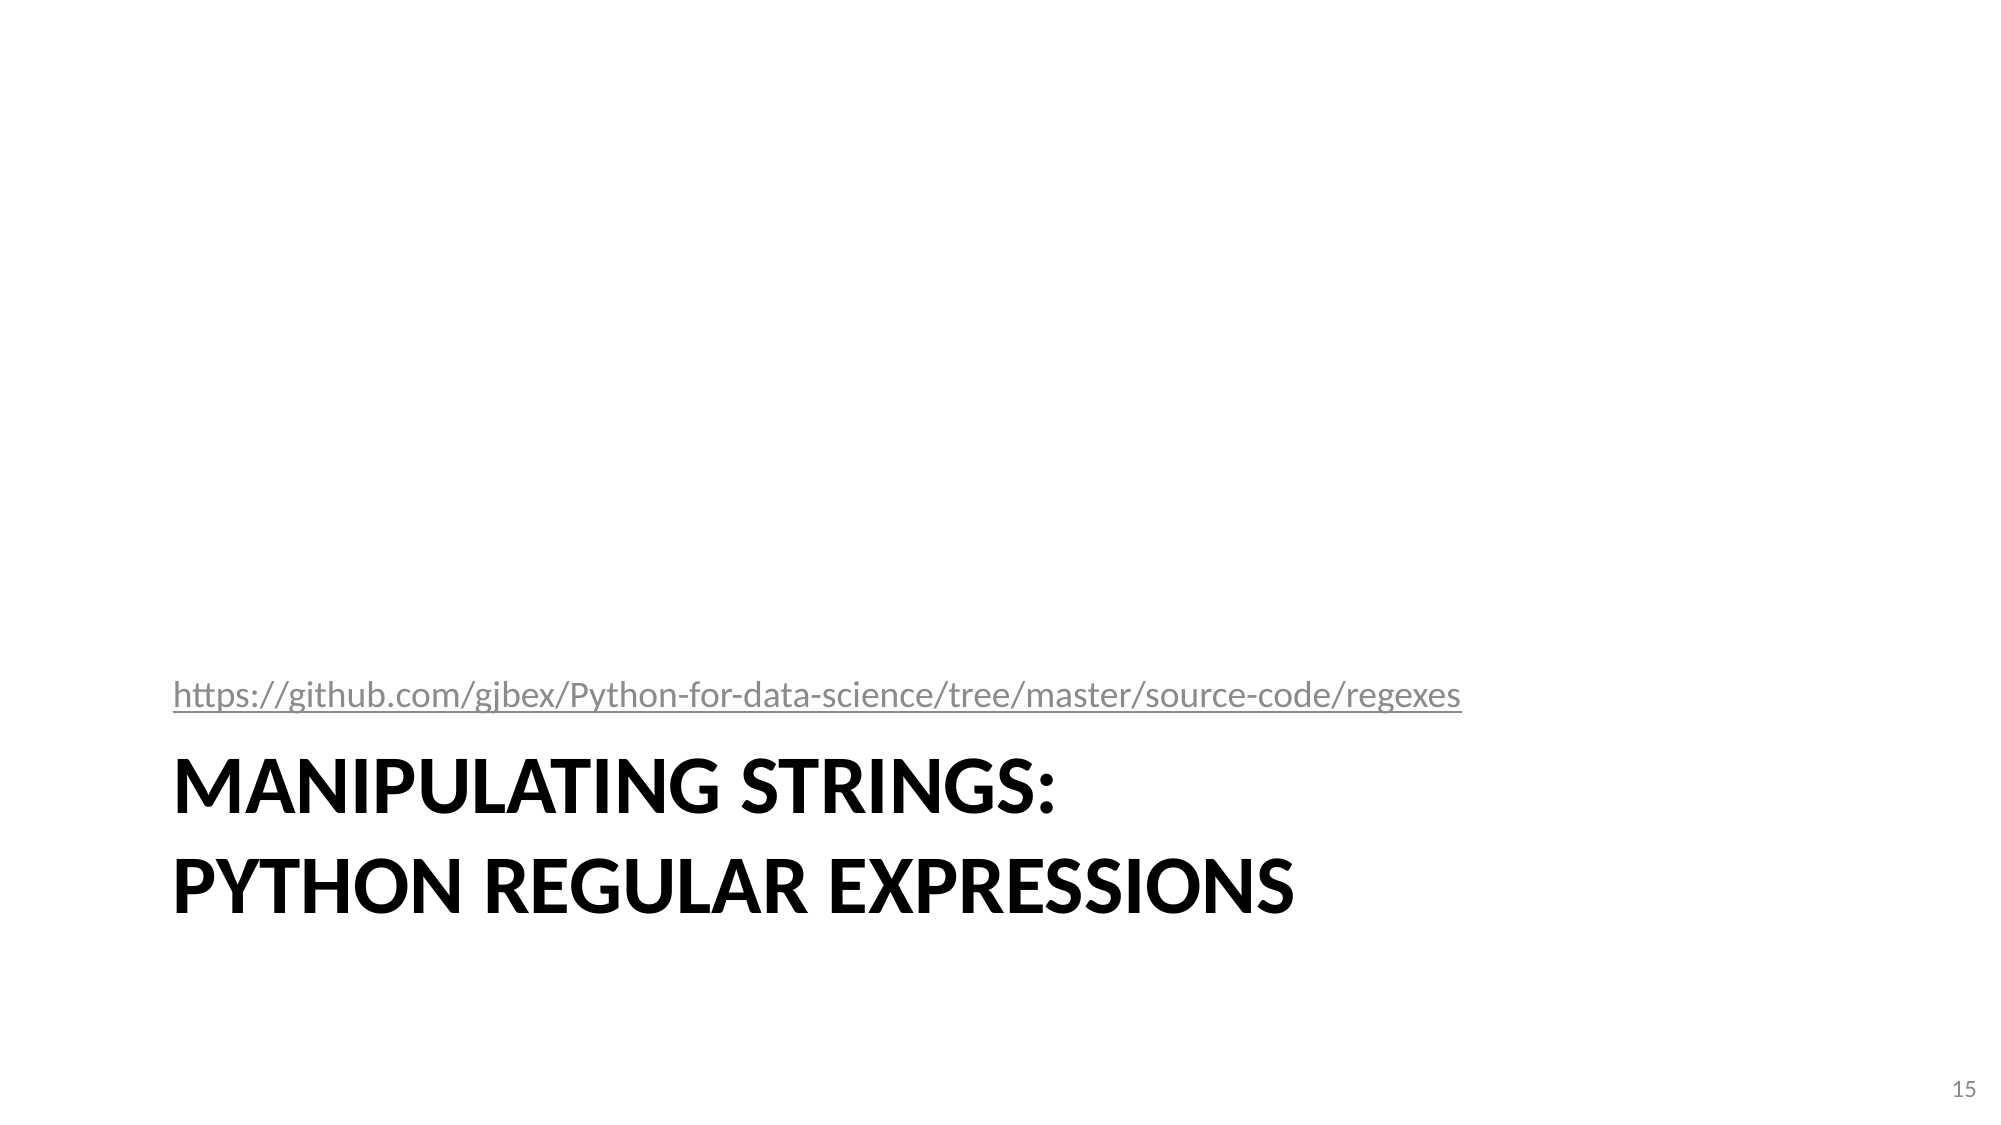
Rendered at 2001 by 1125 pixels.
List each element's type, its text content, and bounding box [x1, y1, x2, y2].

title Manipulating strings: Python regular expressions [157, 723, 1858, 947]
list https://github.com/gjbex/Python-for-data-science/tree/master/source-code/regexes [157, 476, 1858, 723]
slide_number 15 [1525, 1057, 1993, 1118]
